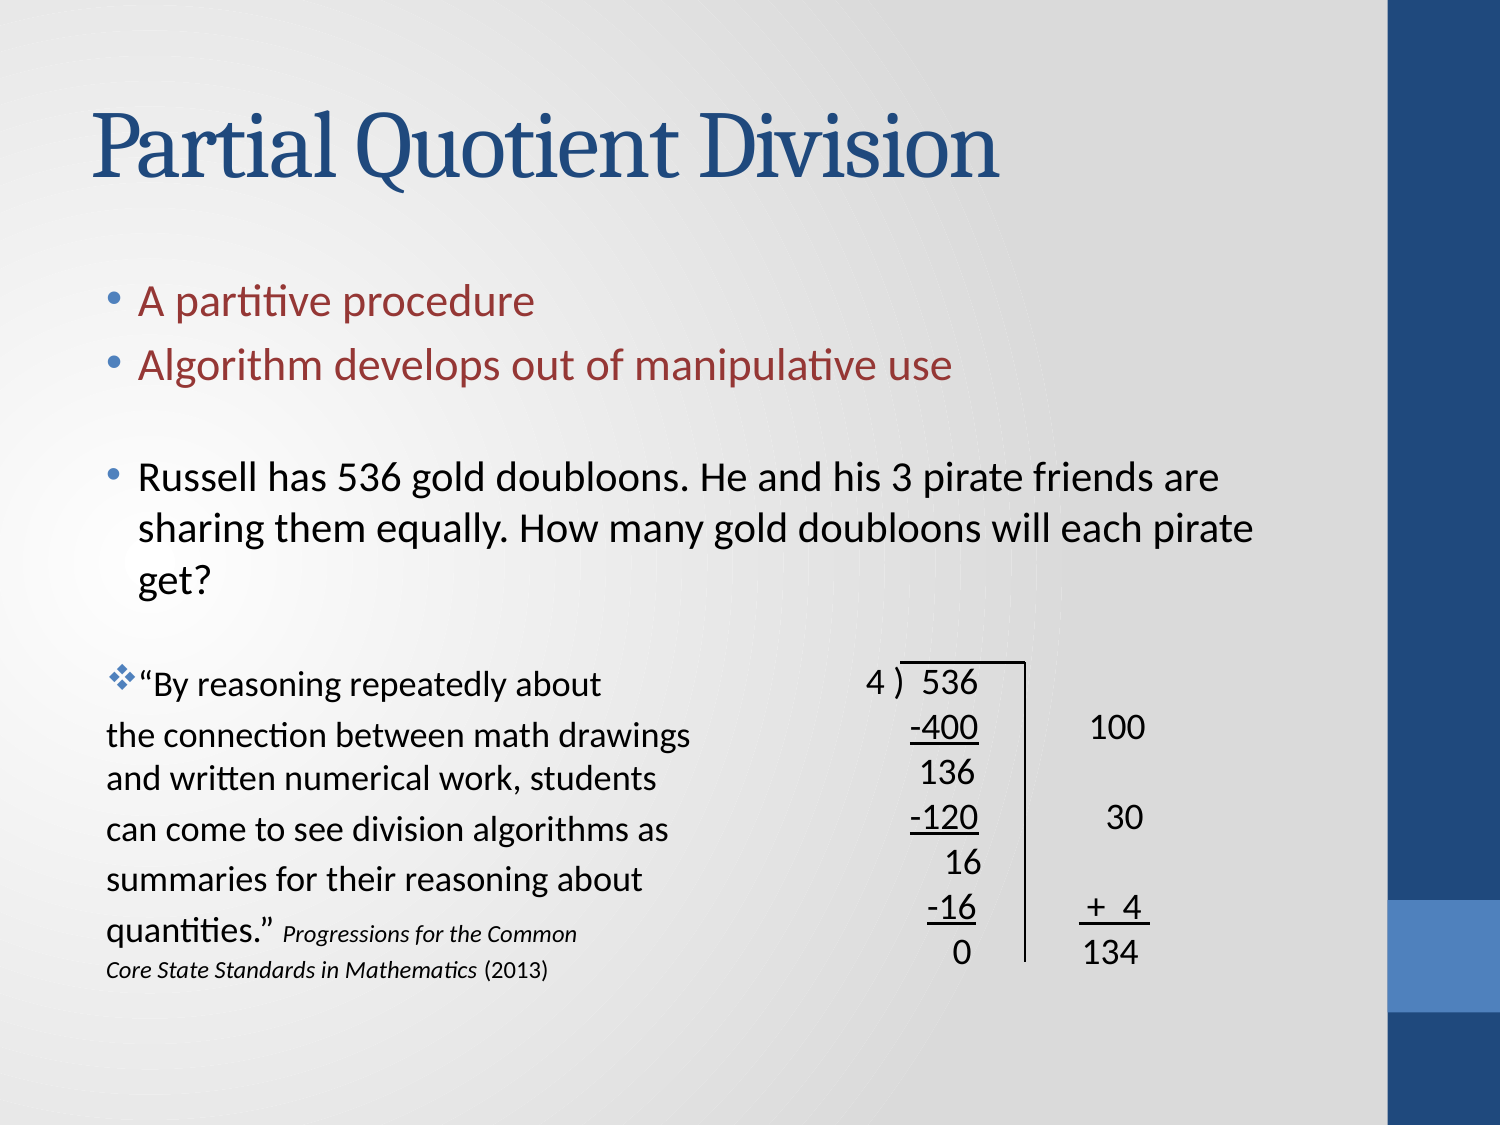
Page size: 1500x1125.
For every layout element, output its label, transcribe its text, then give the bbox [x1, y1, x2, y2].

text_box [799, 649, 1301, 984]
title Partial Quotient Division [75, 45, 1325, 233]
list A partitive procedure Algorithm develops out of manipulative use Russell has 536 gold doubloons. He and his 3 pirate friends are sharing them equally. How many gold doubloons will each pirate get? “By reasoning repeatedly about the connection between math drawings and written numerical work, students can come to see division algorithms as summaries for their reasoning about quantities.” Progressions for the Common Core State Standards in Mathematics (2013) [75, 262, 1325, 1050]
